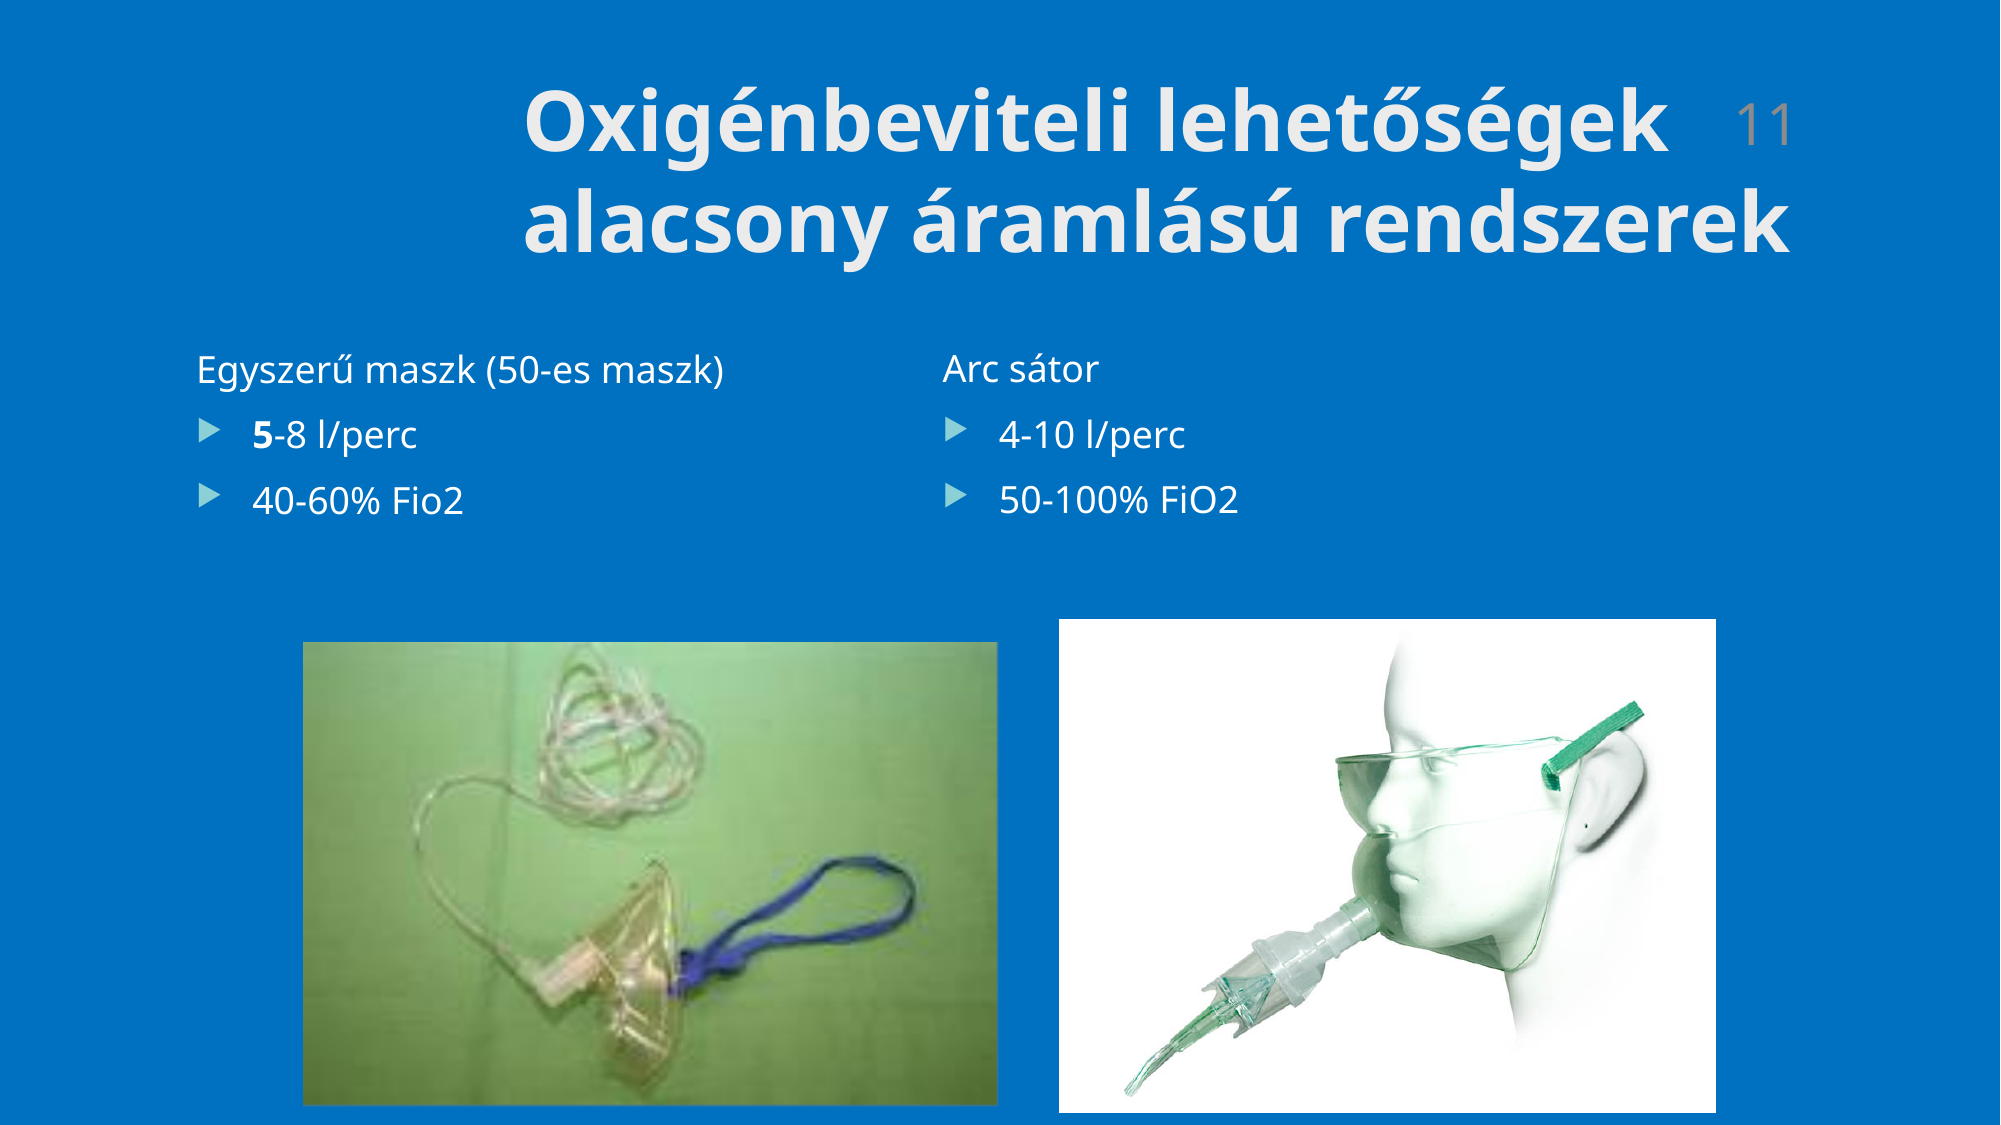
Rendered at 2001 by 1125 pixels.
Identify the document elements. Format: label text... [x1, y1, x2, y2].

title Oxigénbeviteli lehetőségek alacsony áramlású rendszerek [507, 59, 1863, 278]
list Egyszerű maszk (50-es maszk) 5-8 l/perc 40-60% Fio2 [181, 338, 903, 1027]
picture [1058, 619, 1716, 1113]
list Arc sátor 4-10 l/perc 50-100% FiO2 [927, 337, 1649, 1027]
slide_number 11 [1698, 48, 1836, 175]
picture [302, 642, 1002, 1110]
